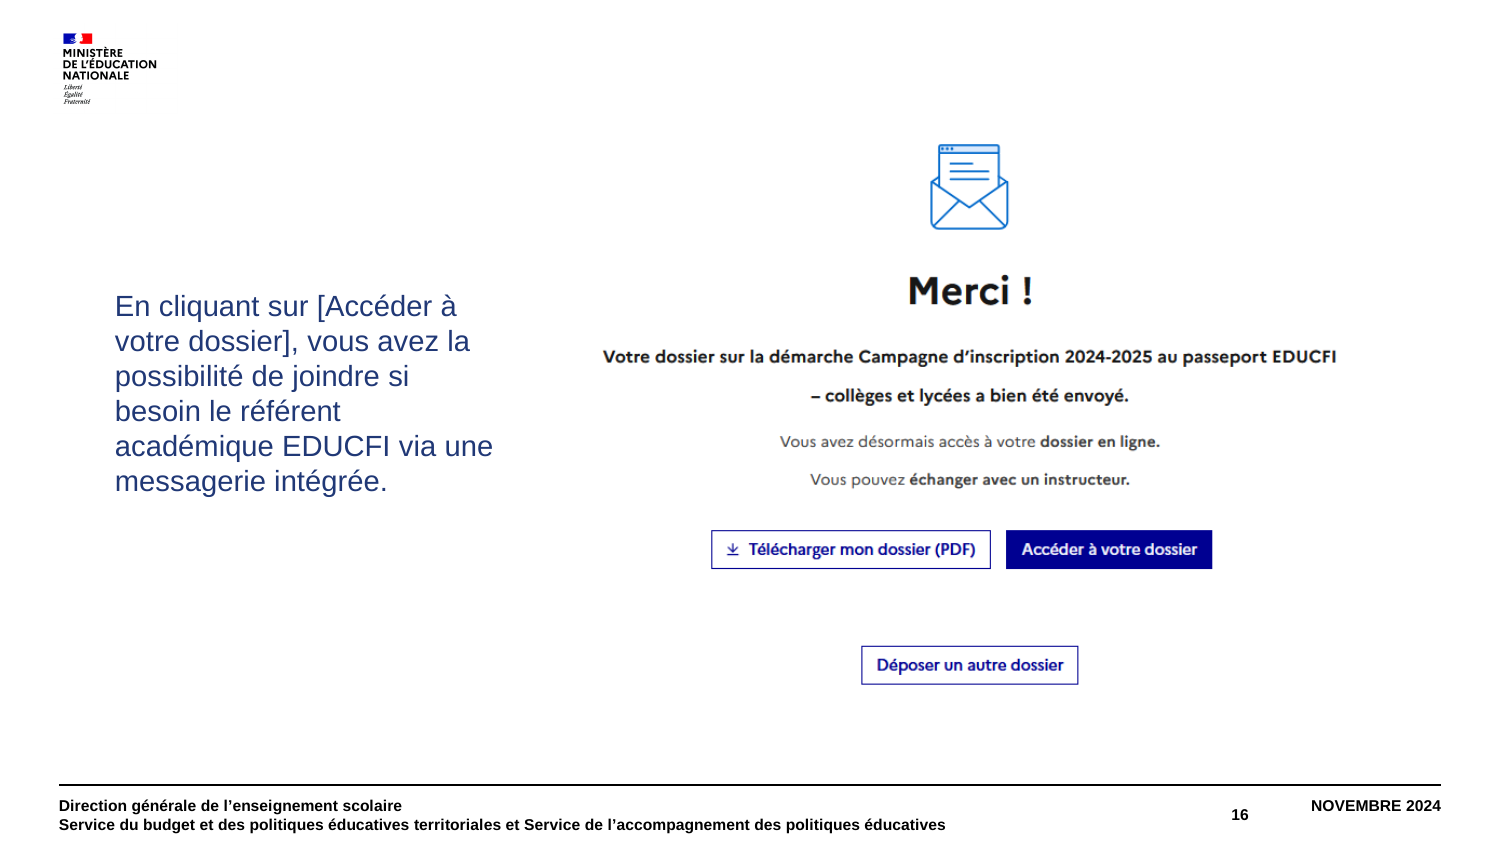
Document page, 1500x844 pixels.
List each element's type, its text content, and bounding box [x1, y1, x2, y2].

text_box En cliquant sur [Accéder à votre dossier], vous avez la possibilité de joindre si besoin le référent académique EDUCFI via une messagerie intégrée. [100, 280, 514, 505]
footer Direction générale de l’enseignement scolaire Service du budget et des politiques éducatives territoriales et Service de l’accompagnement des politiques éducatives [59, 784, 1028, 844]
picture [53, 23, 178, 114]
slide_number 16 [1028, 784, 1249, 844]
picture [572, 114, 1385, 715]
slide_number NOVEMBRE 2024 [1249, 784, 1441, 844]
